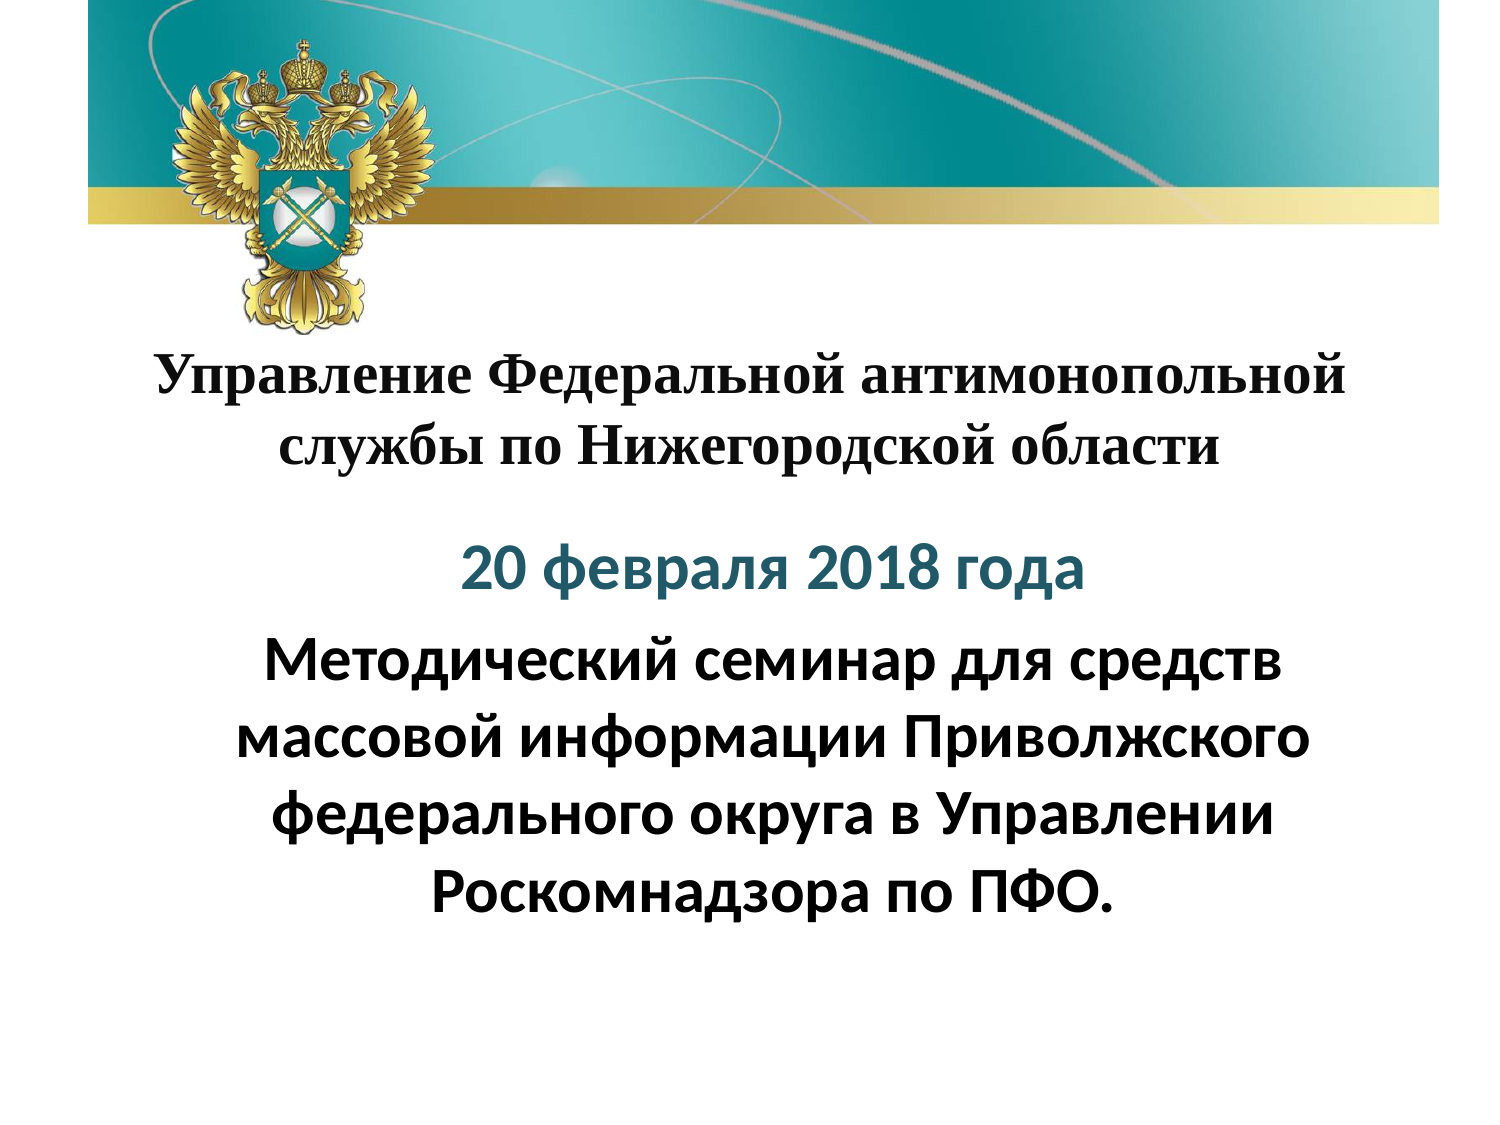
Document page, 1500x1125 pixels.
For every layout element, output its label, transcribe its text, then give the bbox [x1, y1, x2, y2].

title Управление Федеральной антимонопольной службы по Нижегородской области [112, 344, 1388, 610]
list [88, 0, 1439, 335]
subtitle 20 февраля 2018 года Методический семинар для средств массовой информации Приволжского федерального округа в Управлении Роскомнадзора по ПФО. [135, 515, 1412, 988]
